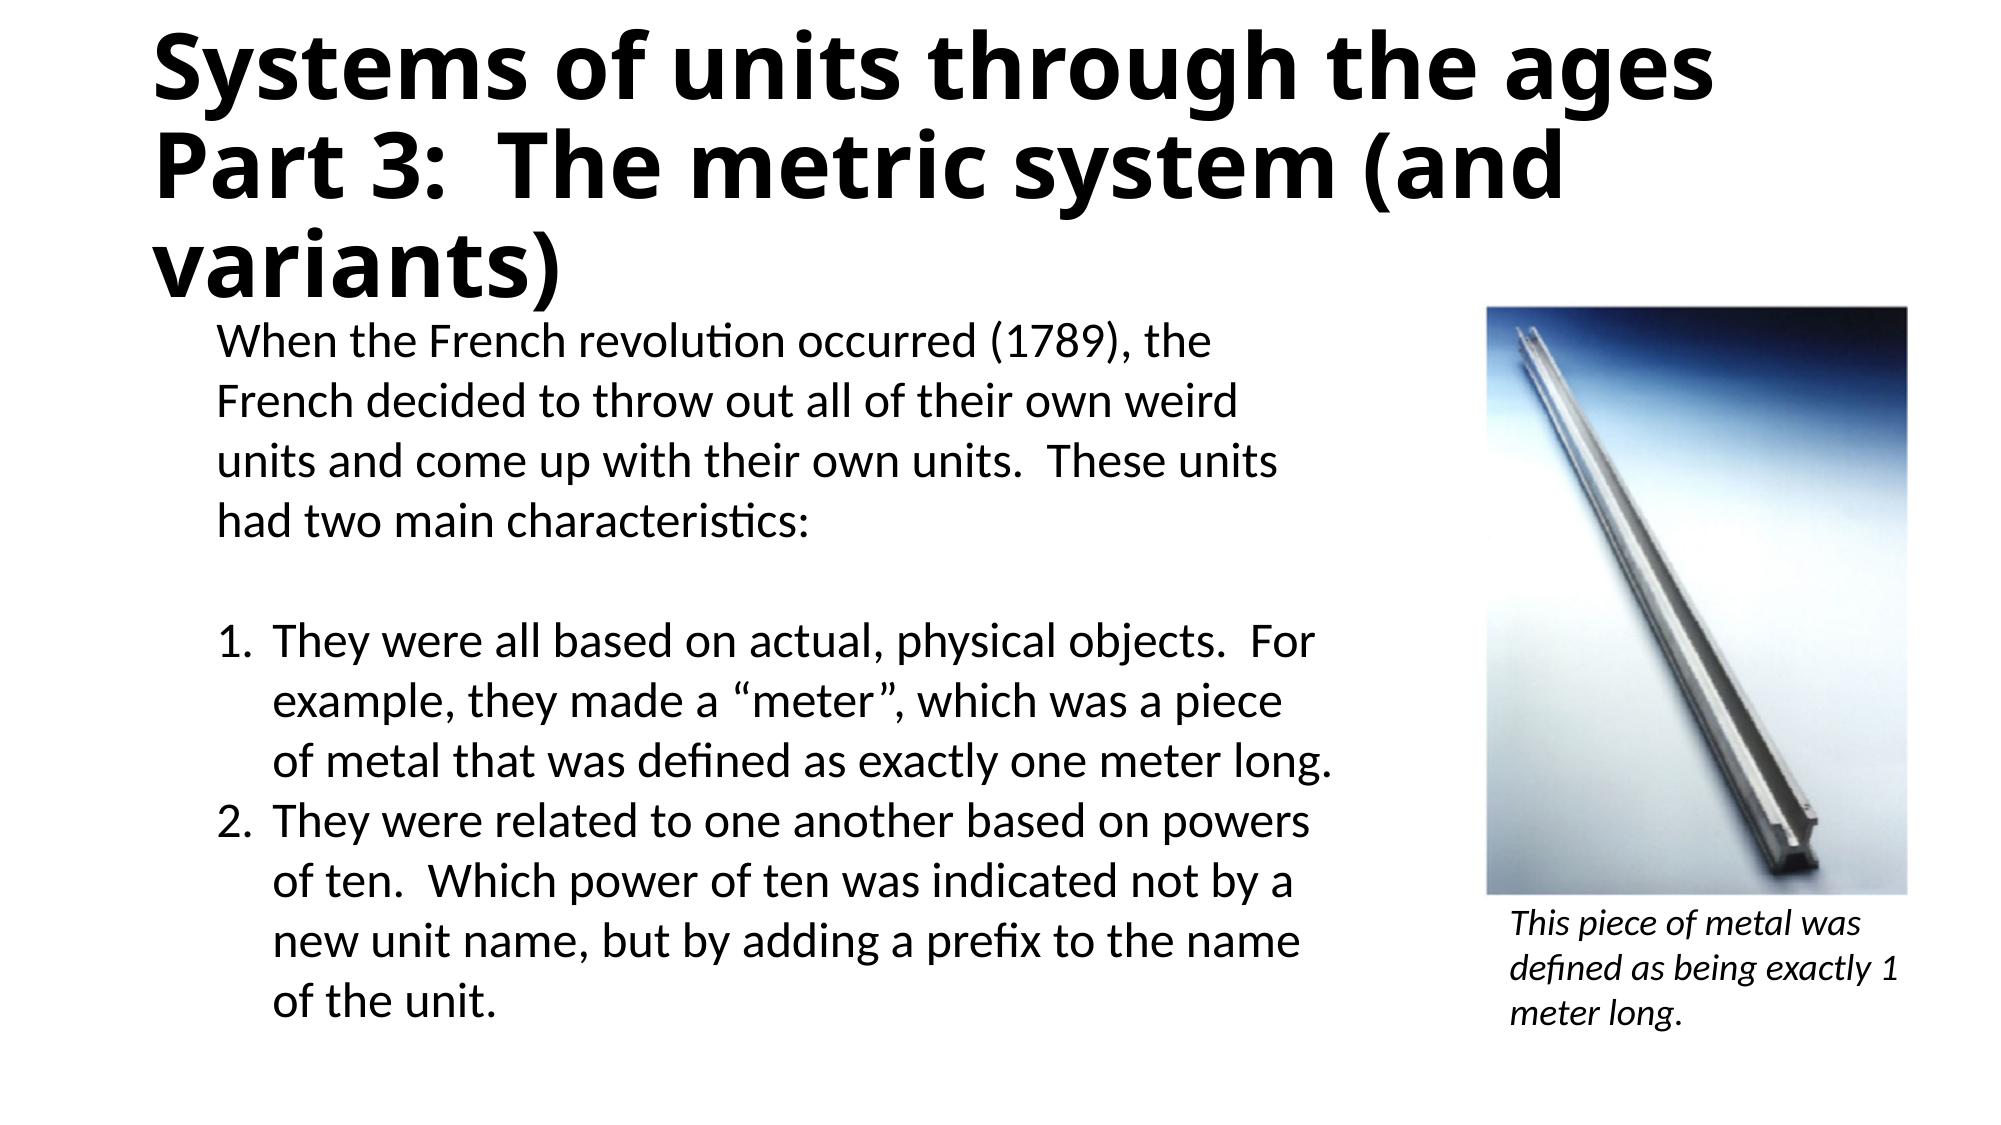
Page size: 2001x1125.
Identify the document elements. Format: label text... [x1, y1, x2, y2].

text_box When the French revolution occurred (1789), the French decided to throw out all of their own weird units and come up with their own units. These units had two main characteristics: They were all based on actual, physical objects. For example, they made a “meter”, which was a piece of metal that was defined as exactly one meter long. They were related to one another based on powers of ten. Which power of ten was indicated not by a new unit name, but by adding a prefix to the name of the unit. [201, 299, 1350, 1035]
picture [1479, 299, 1908, 900]
text_box This piece of metal was defined as being exactly 1 meter long. [1494, 890, 1983, 1041]
title Systems of units through the ages Part 3: The metric system (and variants) [137, 59, 1863, 278]
